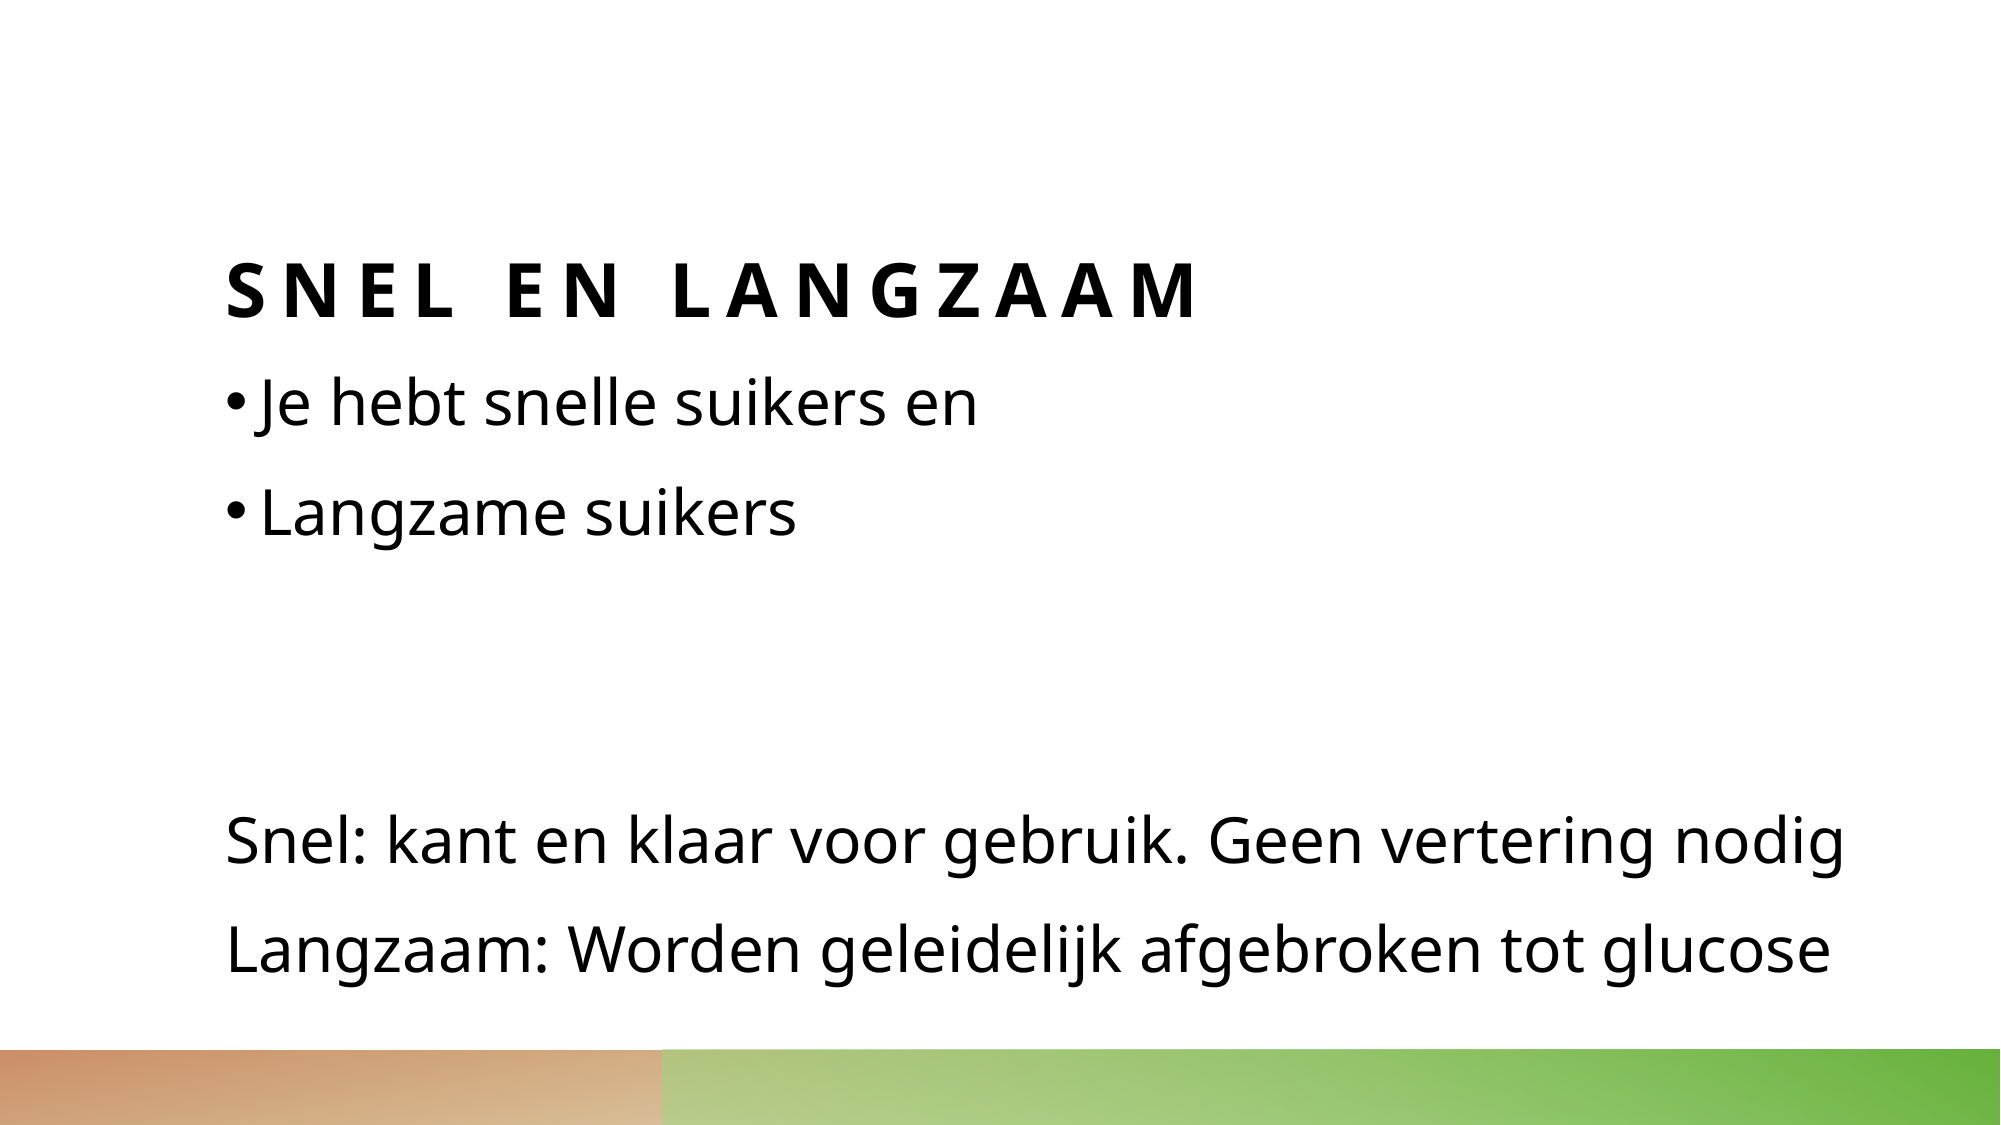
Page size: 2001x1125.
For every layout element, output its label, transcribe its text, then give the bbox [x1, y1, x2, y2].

title Snel en langzaam [225, 130, 1905, 333]
list Je hebt snelle suikers en Langzame suikers Snel: kant en klaar voor gebruik. Geen vertering nodig Langzaam: Worden geleidelijk afgebroken tot glucose [225, 346, 1905, 996]
